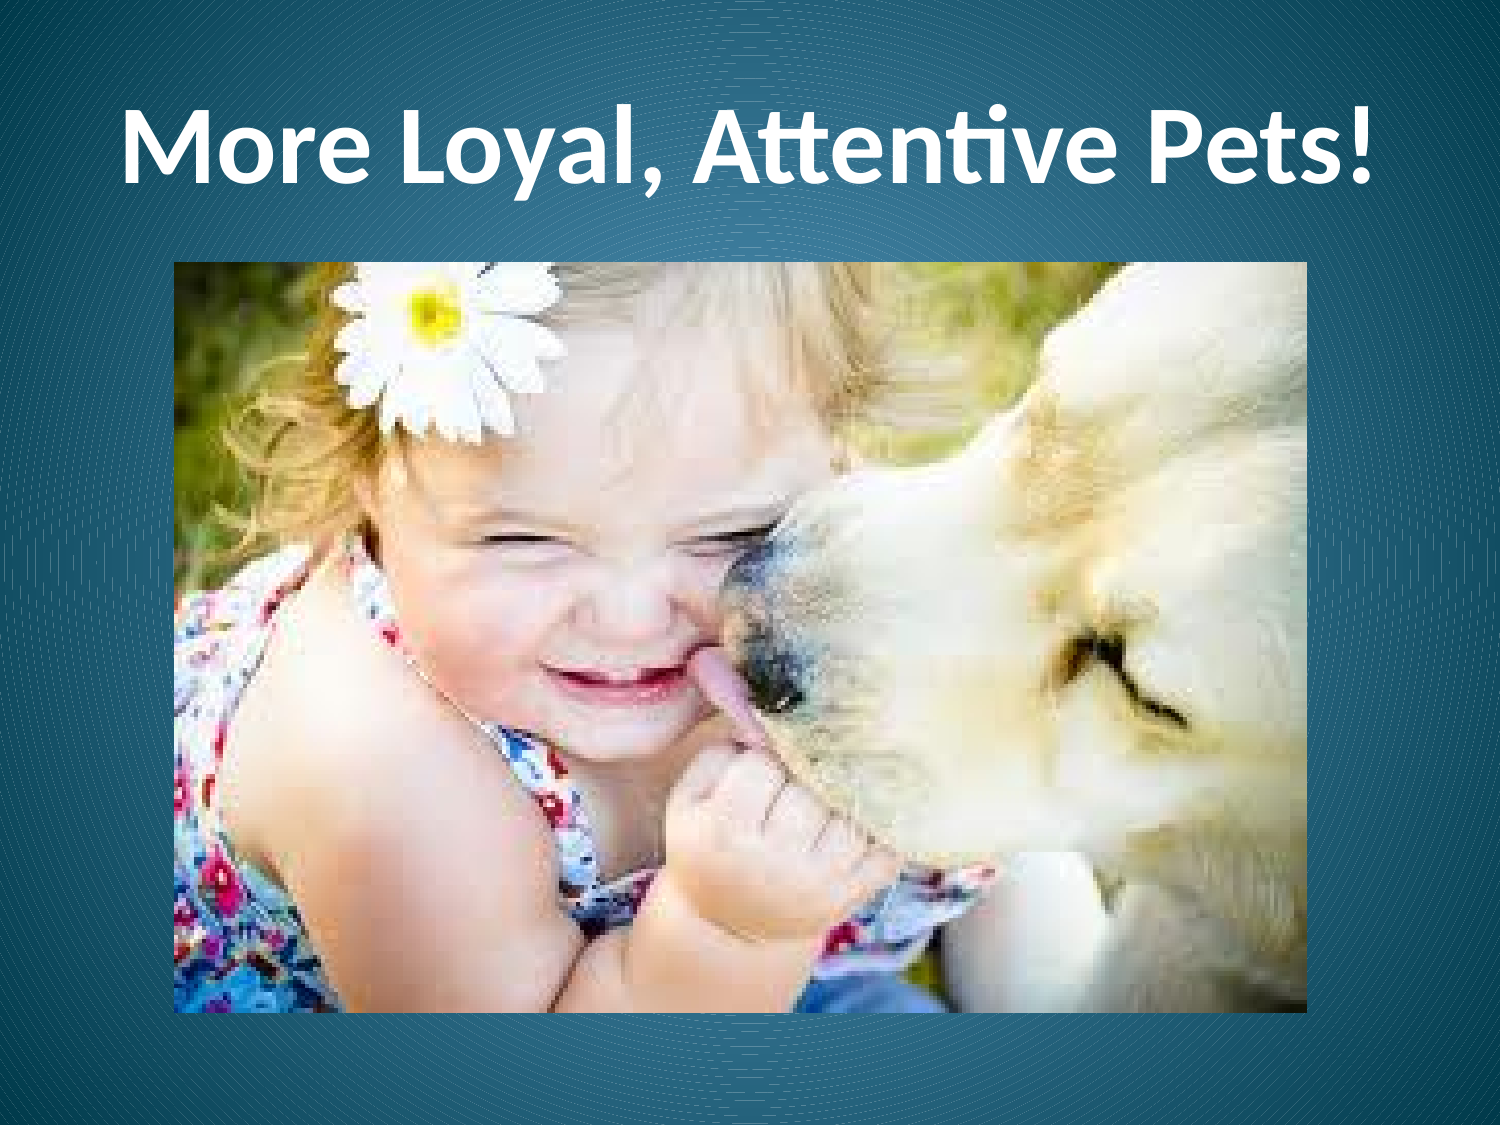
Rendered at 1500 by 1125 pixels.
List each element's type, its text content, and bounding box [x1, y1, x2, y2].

title More Loyal, Attentive Pets! [75, 45, 1425, 233]
picture [174, 262, 1307, 1013]
